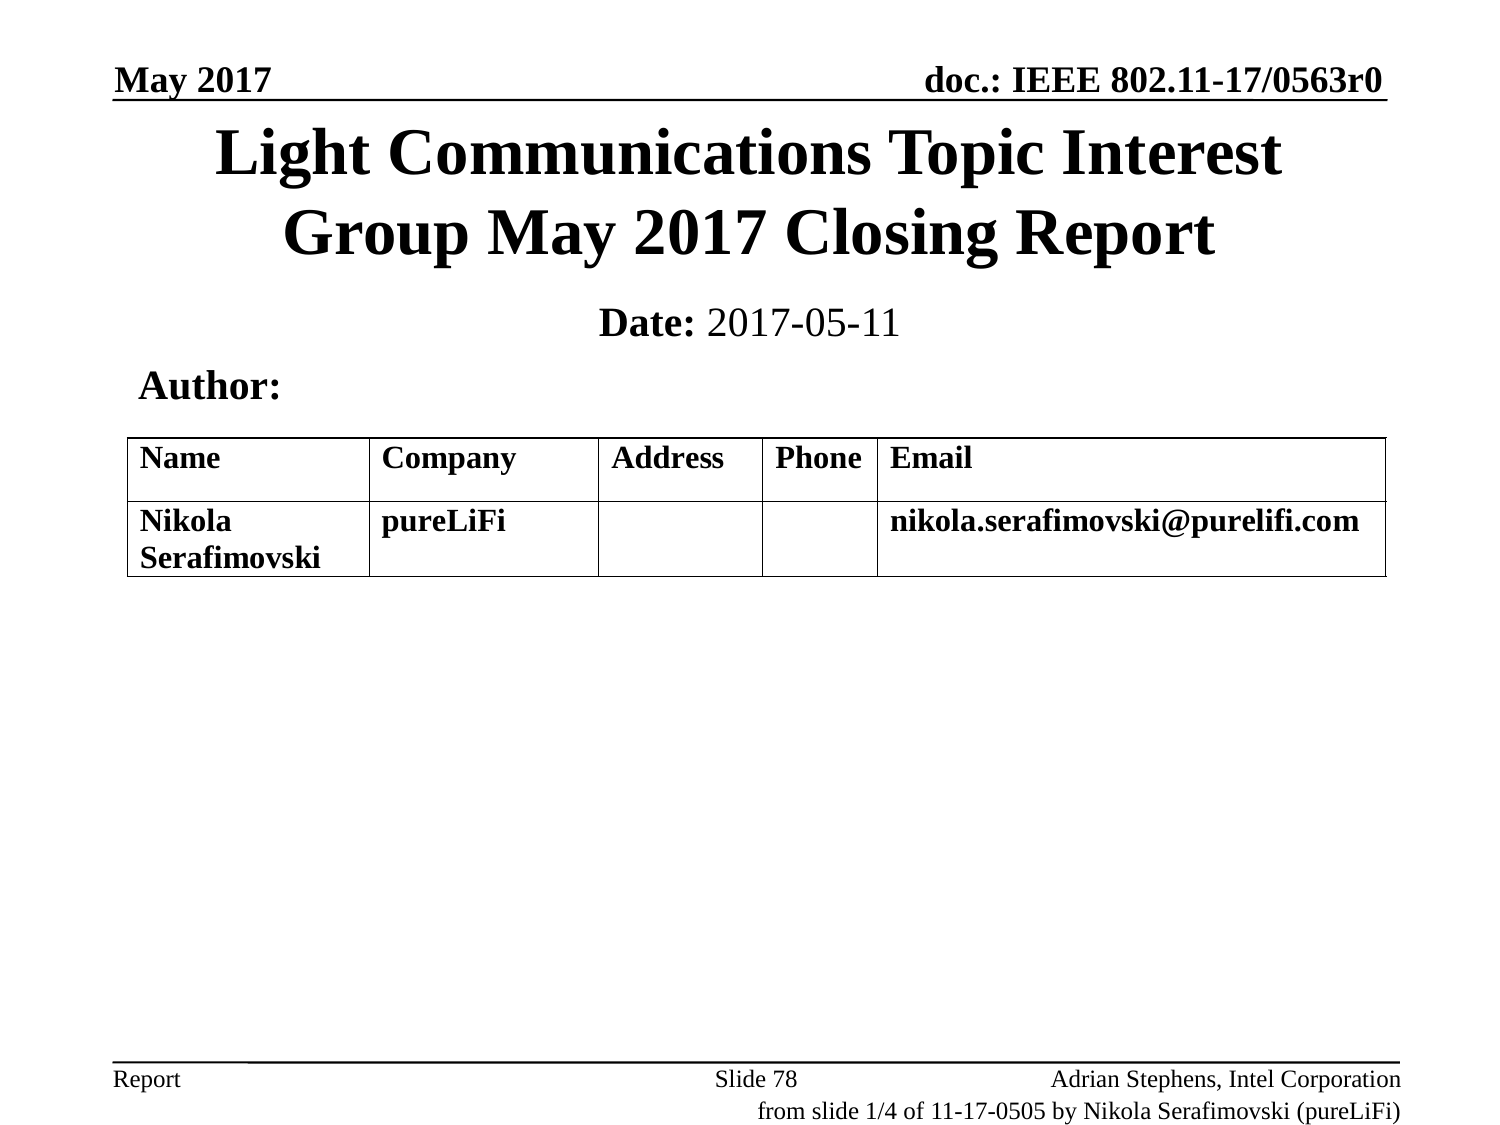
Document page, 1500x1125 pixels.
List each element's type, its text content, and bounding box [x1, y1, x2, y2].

footer Adrian Stephens, Intel Corporation [1024, 1061, 1402, 1087]
title Light Communications Topic Interest Group May 2017 Closing Report [112, 99, 1388, 275]
slide_number Slide 78 [711, 1061, 801, 1087]
text_box from slide 1/4 of 11-17-0505 by Nikola Serafimovski (pureLiFi) [343, 1087, 1417, 1125]
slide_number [114, 54, 374, 101]
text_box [109, 437, 1500, 631]
text_box Author: [112, 349, 350, 413]
list Date: 2017-05-11 [112, 287, 1388, 350]
